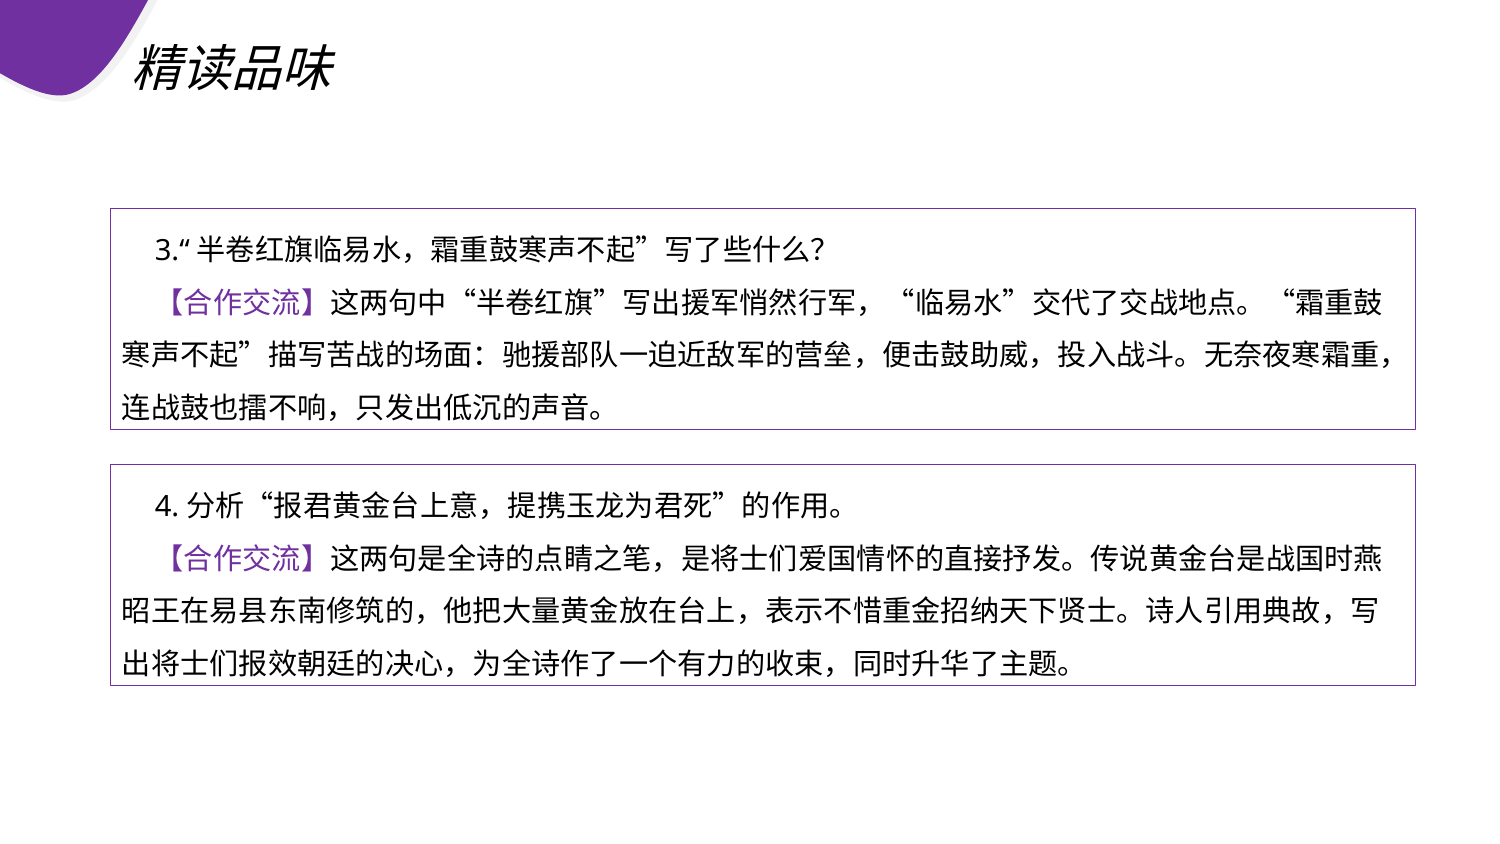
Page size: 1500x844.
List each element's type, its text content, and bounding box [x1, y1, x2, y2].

text_box 精读品味 [158, 30, 397, 102]
text_box 4.分析“报君黄金台上意，提携玉龙为君死”的作用。 【合作交流】这两句是全诗的点睛之笔，是将士们爱国情怀的直接抒发。传说黄金台是战国时燕昭王在易县东南修筑的，他把大量黄金放在台上，表示不惜重金招纳天下贤士。诗人引用典故，写出将士们报效朝廷的决心，为全诗作了一个有力的收束，同时升华了主题。 [110, 464, 1416, 686]
text_box 3.“半卷红旗临易水，霜重鼓寒声不起”写了些什么？ 【合作交流】这两句中“半卷红旗”写出援军悄然行军，“临易水”交代了交战地点。“霜重鼓寒声不起”描写苦战的场面：驰援部队一迫近敌军的营垒，便击鼓助威，投入战斗。无奈夜寒霜重，连战鼓也擂不响，只发出低沉的声音。 [110, 208, 1416, 430]
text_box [0, 0, 158, 102]
